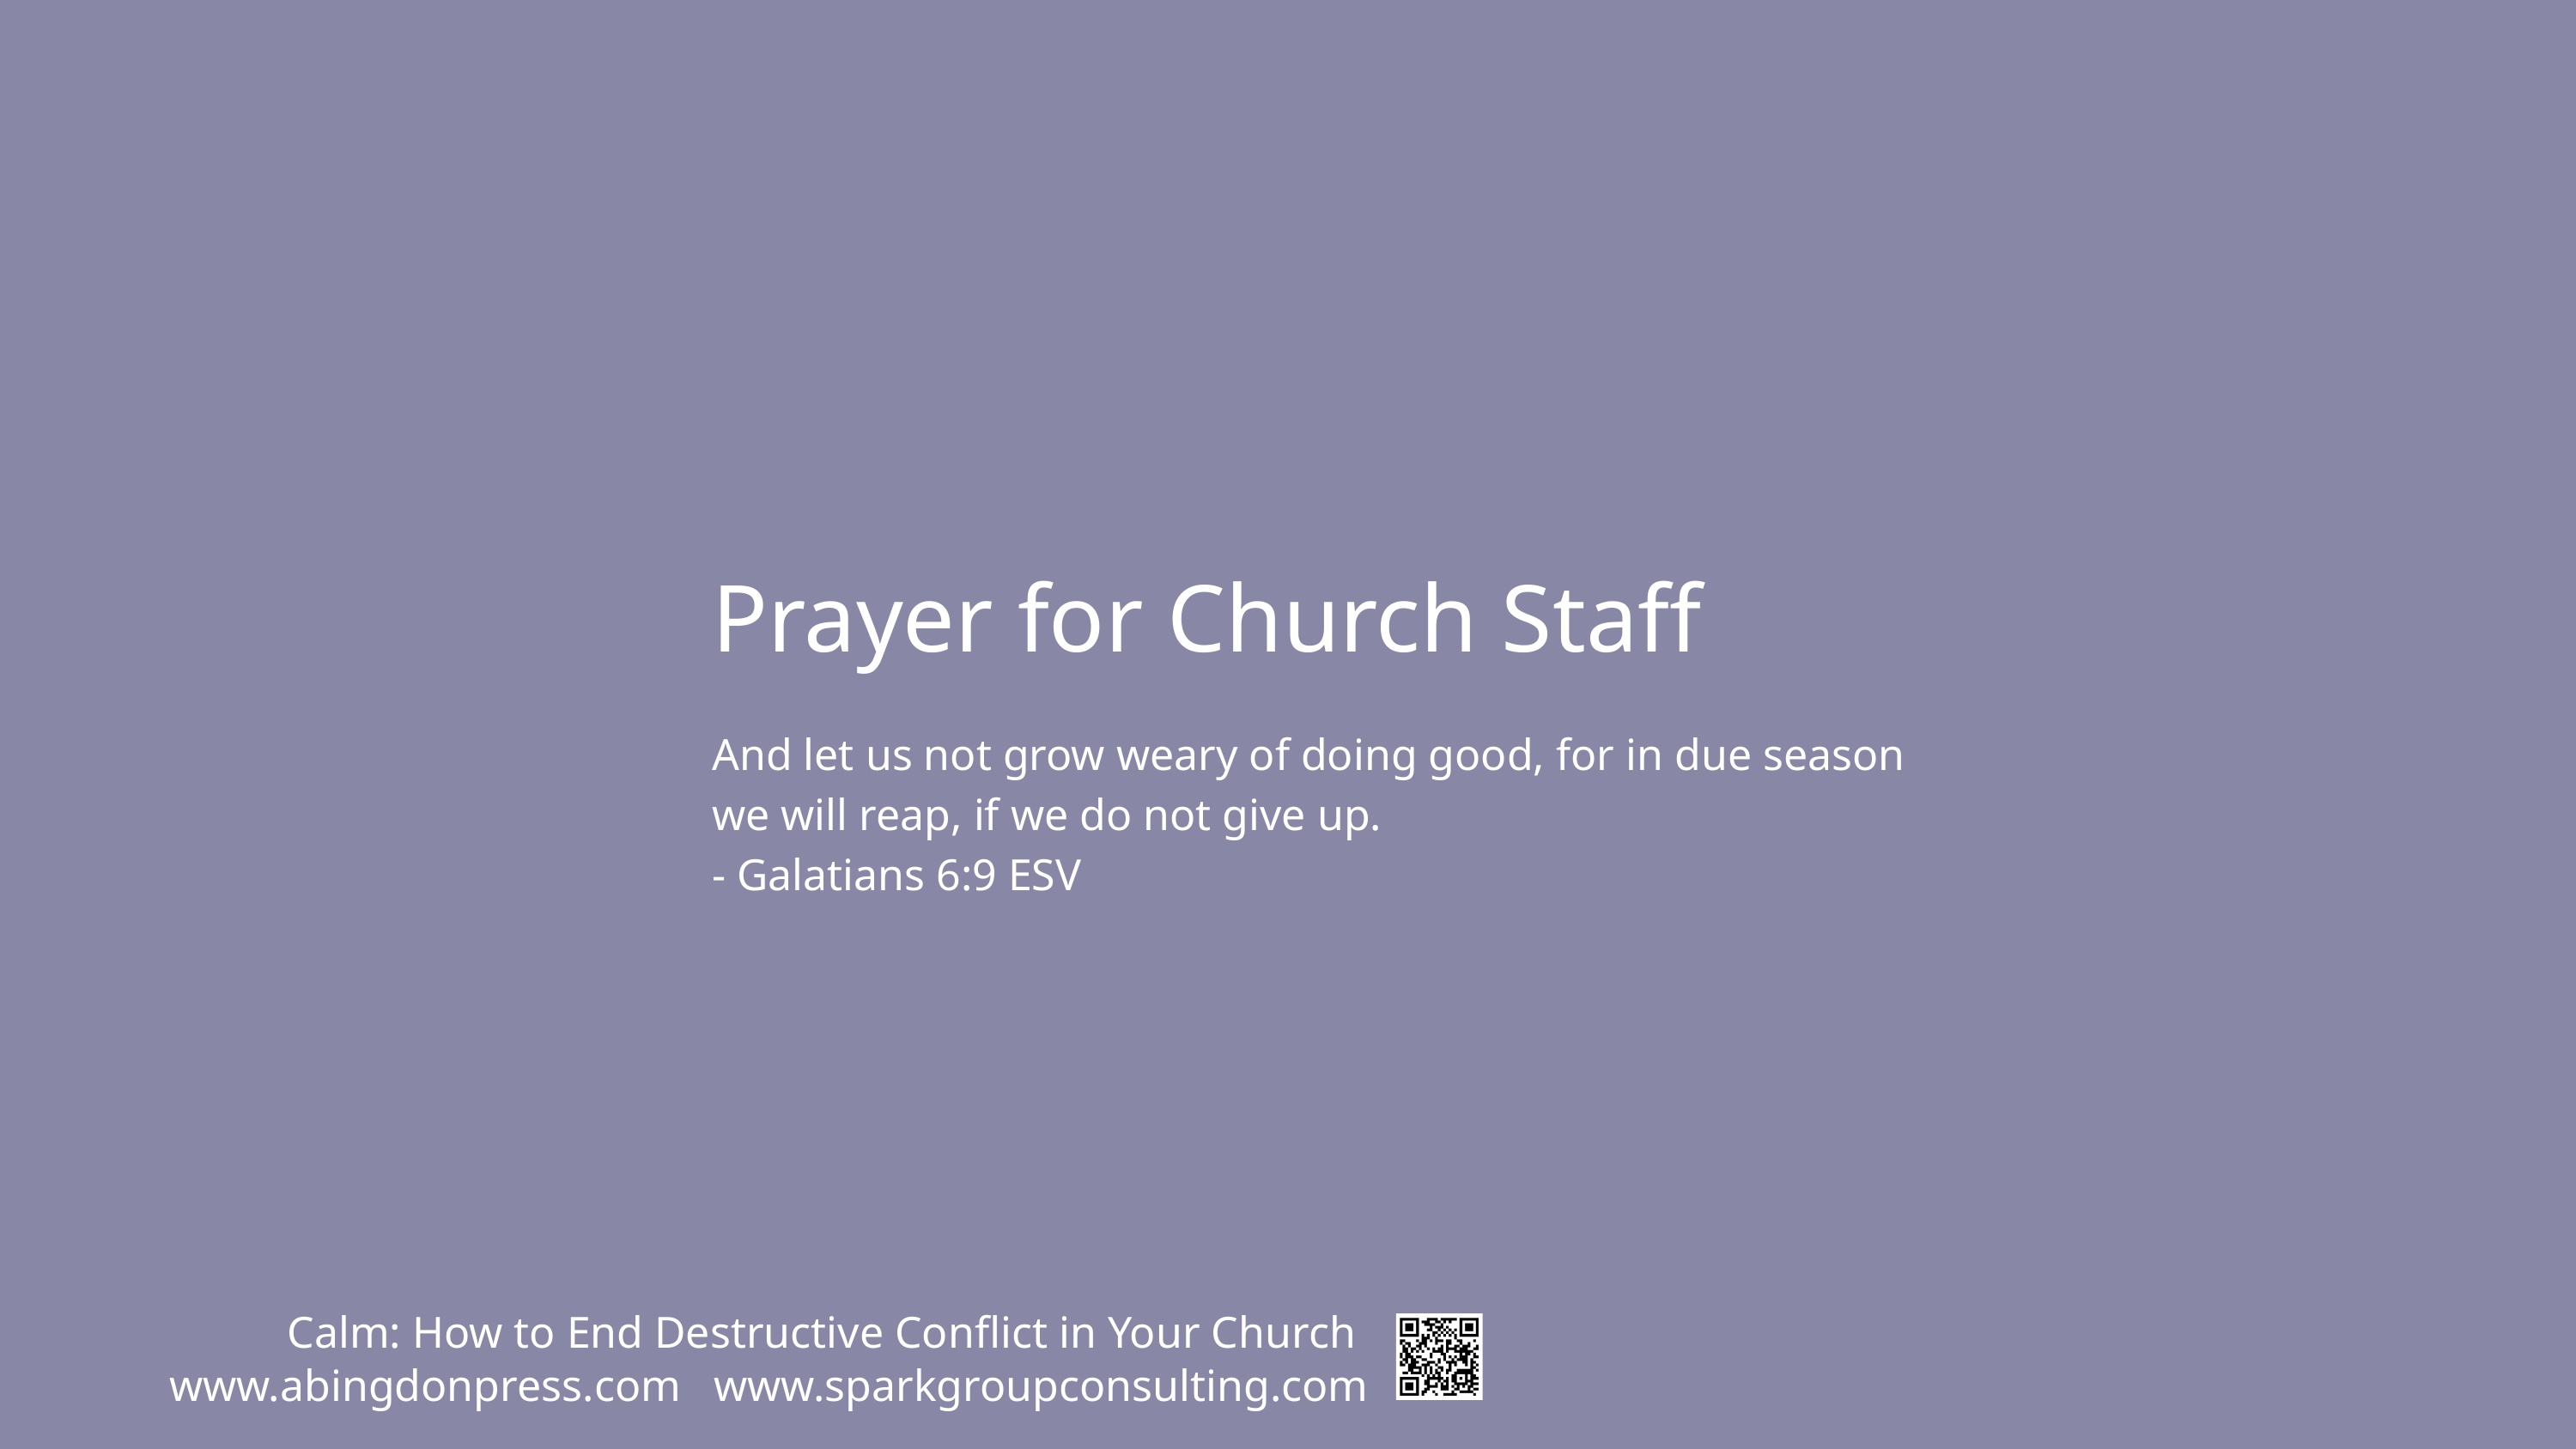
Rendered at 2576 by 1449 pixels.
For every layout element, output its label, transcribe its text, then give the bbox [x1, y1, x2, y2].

text_box [1418, 1313, 1483, 1400]
text_box www.abingdonpress.com [169, 1357, 714, 1410]
text_box Calm: How to End Destructive Conflict in Your Church [169, 1296, 1475, 1357]
text_box And let us not grow weary of doing good, for in due season we will reap, if we do not give up. - Galatians 6:9 ESV [712, 718, 2167, 899]
text_box www.sparkgroupconsulting.com [714, 1357, 1418, 1410]
text_box Prayer for Church Staff [712, 541, 2020, 671]
